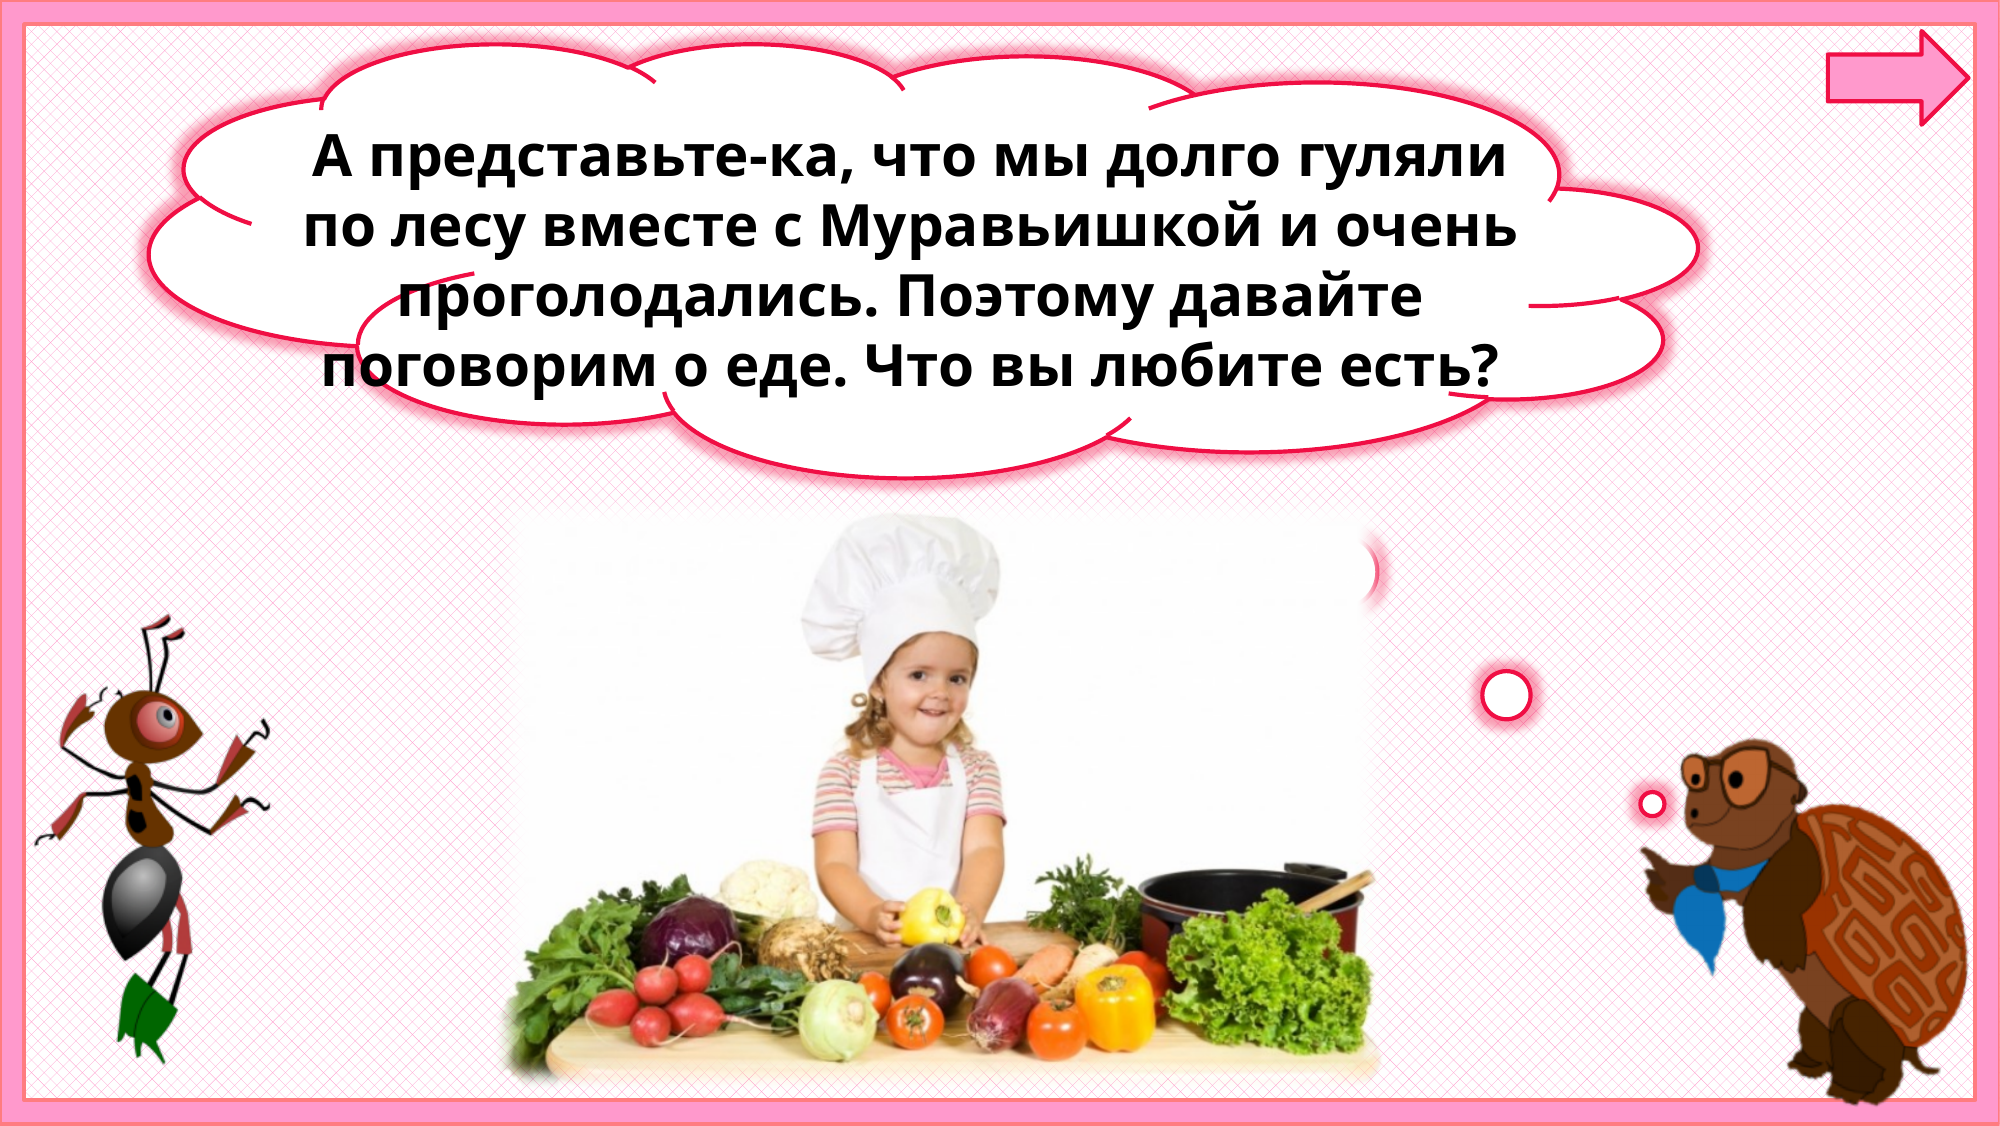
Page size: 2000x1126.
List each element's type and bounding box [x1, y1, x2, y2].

text_box [1825, 29, 1971, 127]
picture [1601, 625, 2000, 1126]
picture [0, 577, 339, 1082]
text_box [149, 42, 1698, 492]
picture [494, 491, 1393, 1090]
